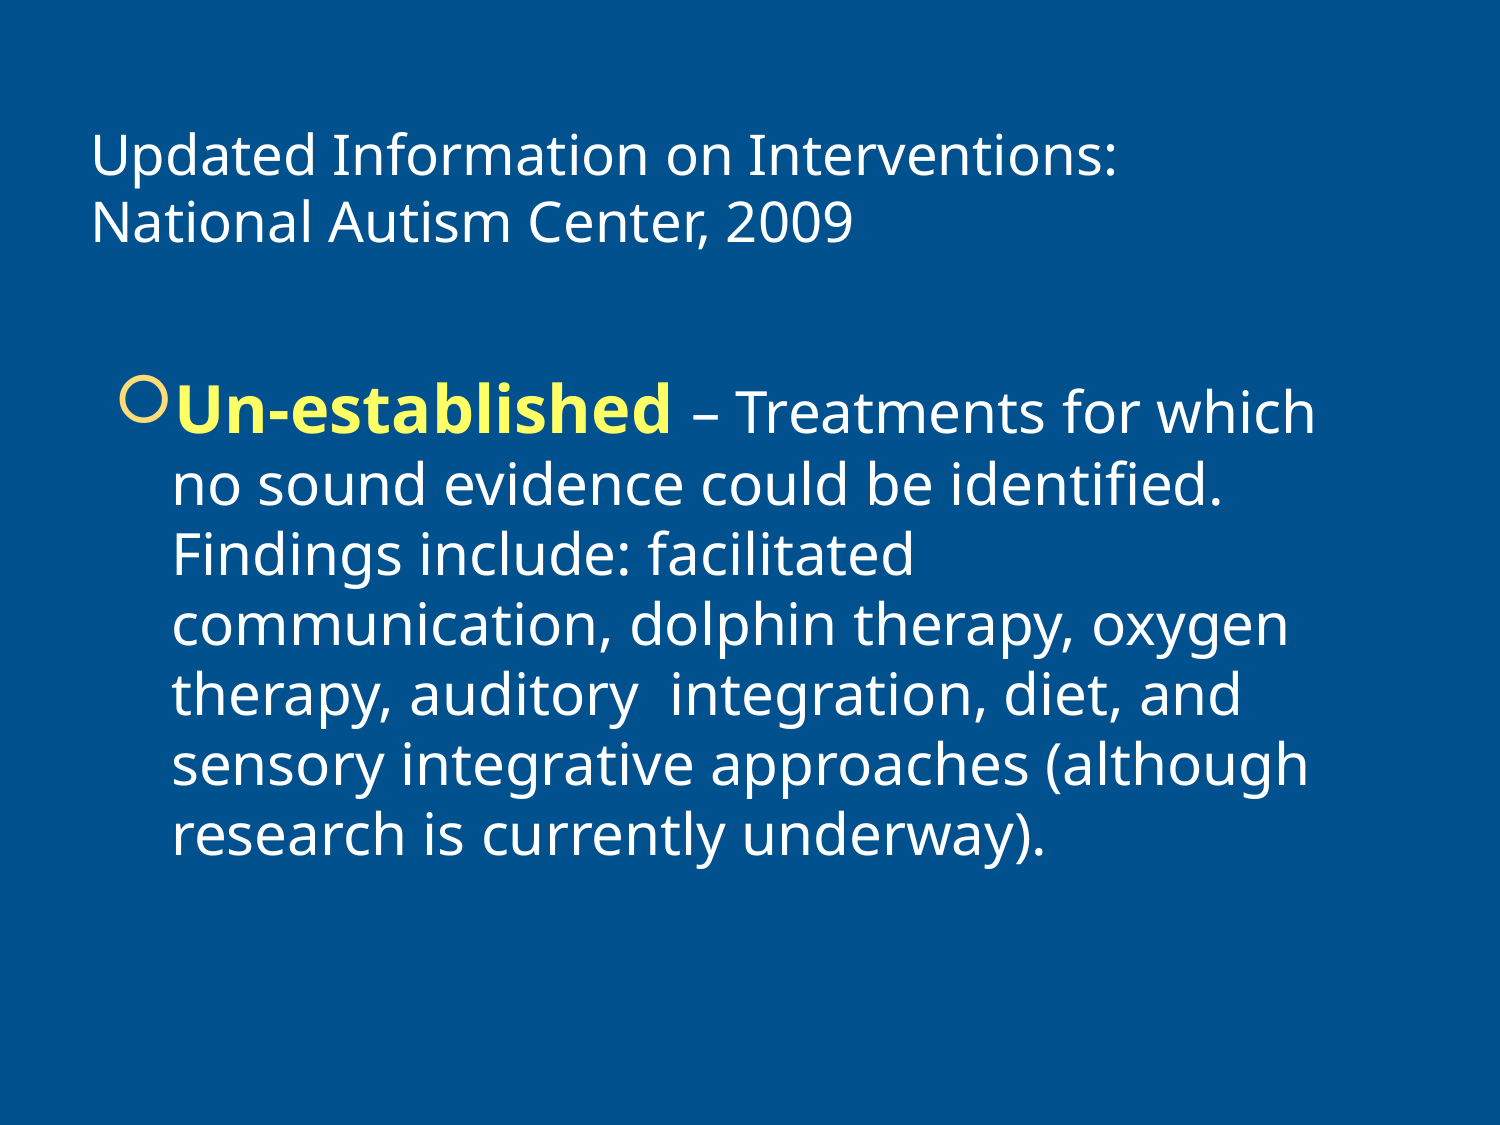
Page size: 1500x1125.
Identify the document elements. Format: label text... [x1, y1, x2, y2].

list Un-established – Treatments for which no sound evidence could be identified. Findings include: facilitated communication, dolphin therapy, oxygen therapy, auditory integration, diet, and sensory integrative approaches (although research is currently underway). [99, 350, 1335, 1015]
title Updated Information on Interventions: National Autism Center, 2009 [75, 110, 1413, 263]
